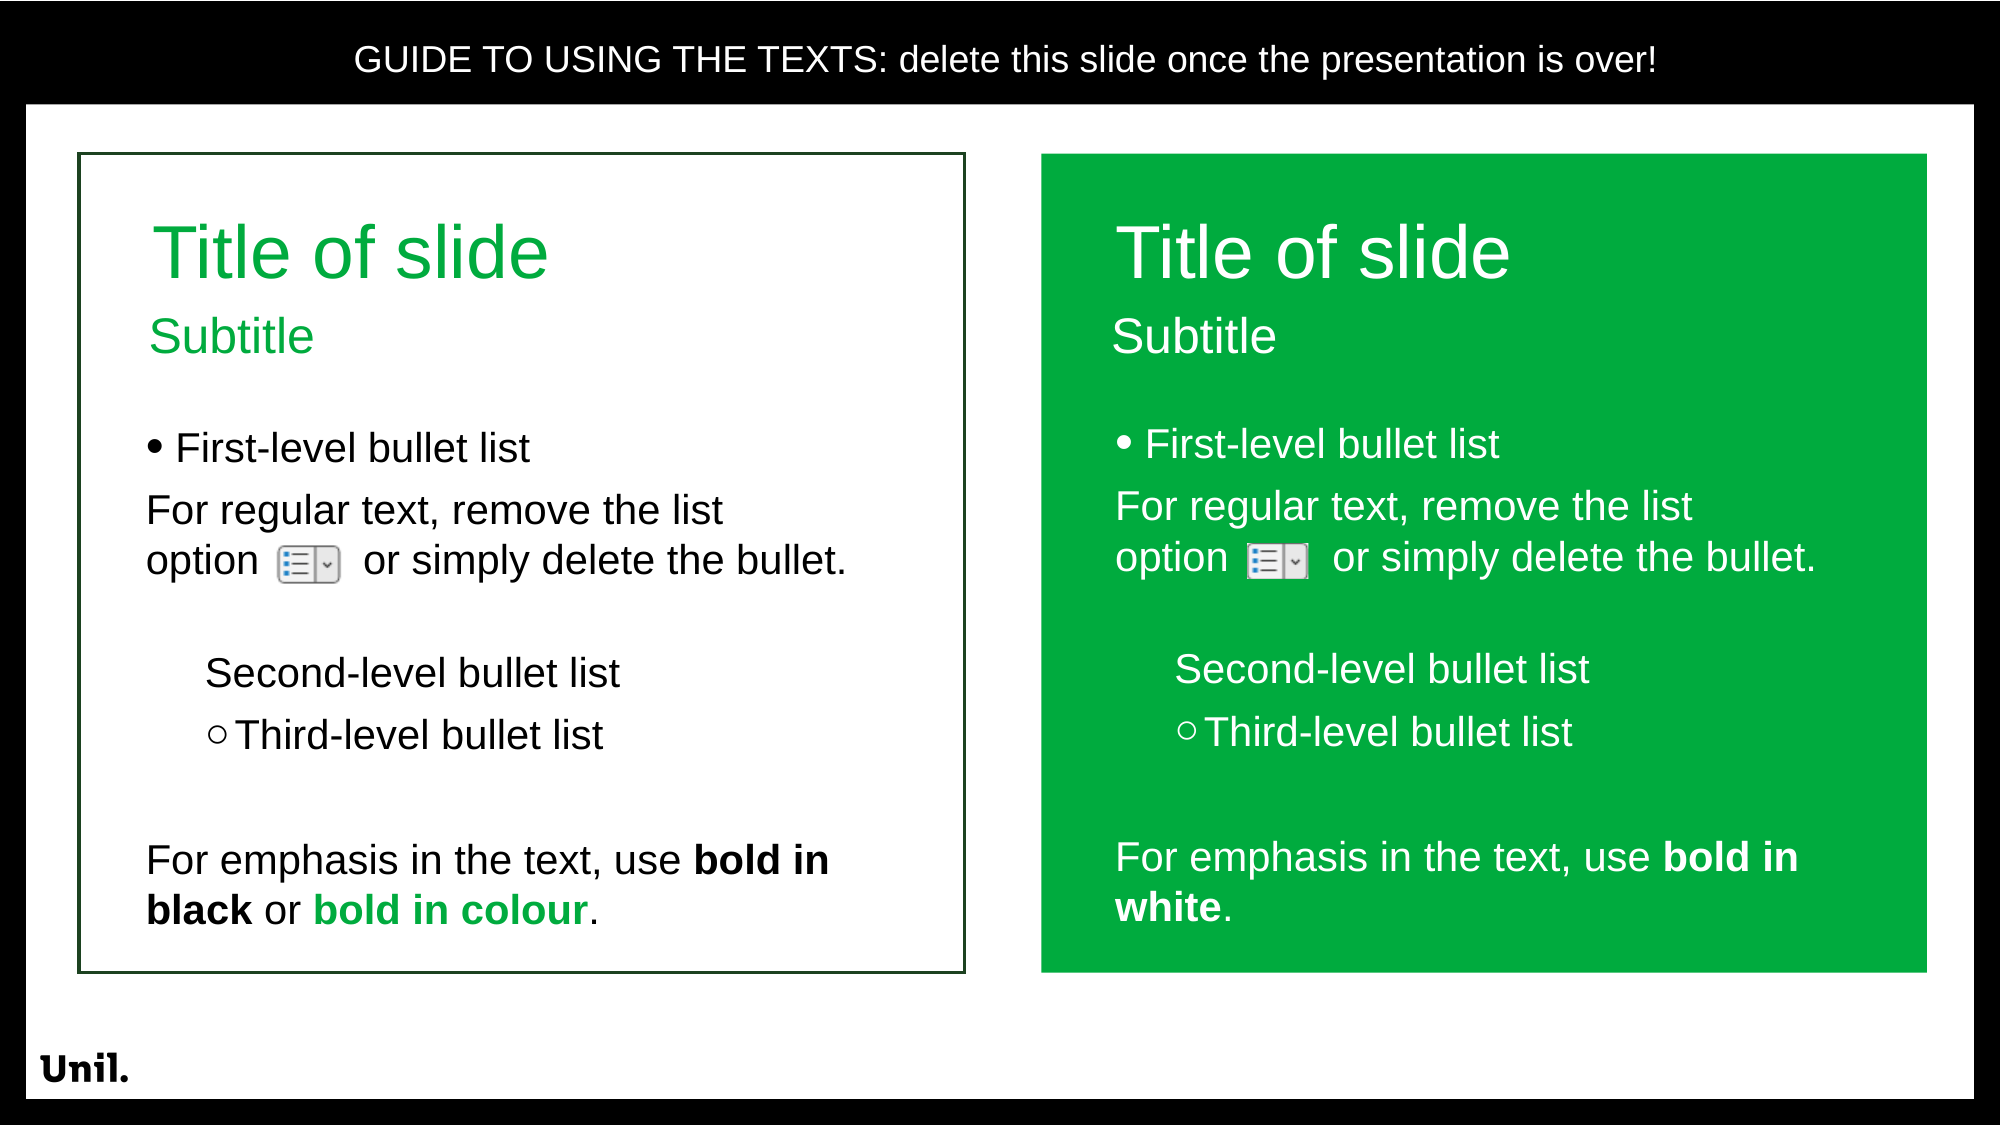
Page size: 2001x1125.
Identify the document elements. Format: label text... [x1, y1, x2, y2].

picture [266, 532, 346, 595]
text_box [12, 12, 1989, 1114]
text_box [1040, 152, 1928, 974]
text_box Subtitle [1111, 309, 1794, 363]
text_box Title of slide [1115, 214, 1732, 309]
text_box First-level bullet list For regular text, remove the list option or simply delete the bullet. Second-level bullet list Third-level bullet list For emphasis in the text, use bold in white. [1100, 409, 1922, 967]
picture [1246, 543, 1309, 580]
text_box GUIDE TO USING THE TEXTS: delete this slide once the presentation is over! [25, 11, 1988, 105]
text_box [77, 152, 966, 974]
